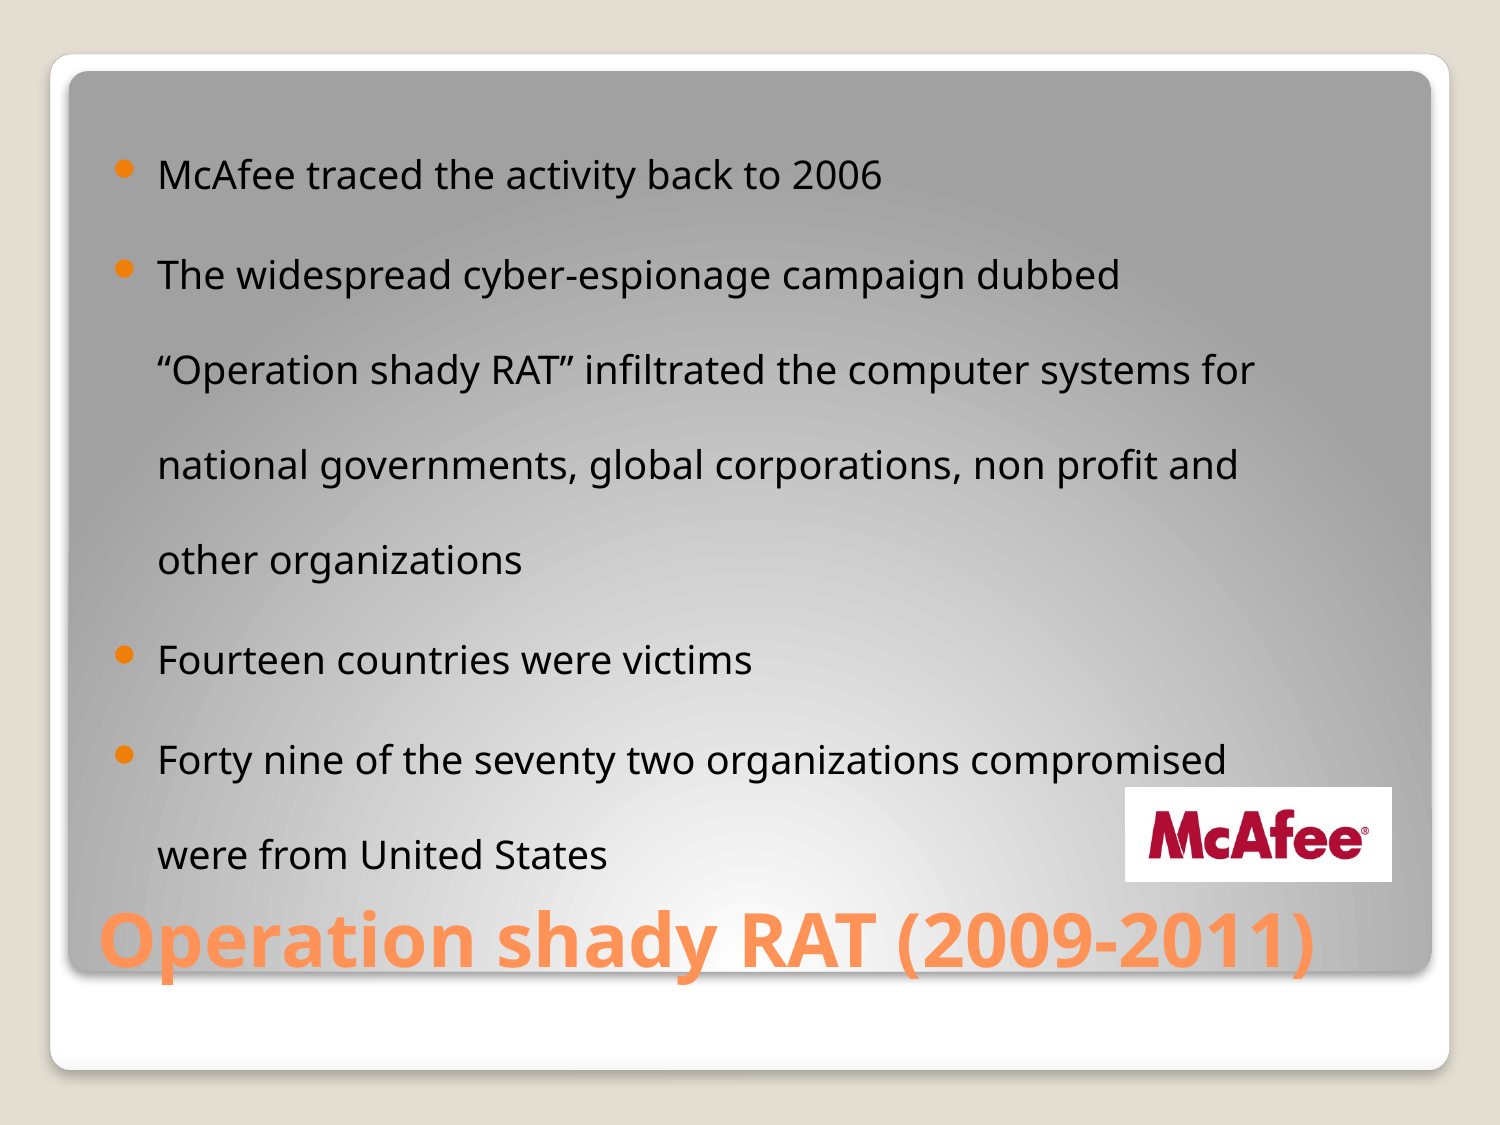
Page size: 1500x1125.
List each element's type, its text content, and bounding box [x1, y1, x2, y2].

picture [1124, 787, 1392, 882]
list McAfee traced the activity back to 2006 The widespread cyber-espionage campaign dubbed “Operation shady RAT” infiltrated the computer systems for national governments, global corporations, non profit and other organizations Fourteen countries were victims Forty nine of the seventy two organizations compromised were from United States [82, 86, 1275, 888]
title Operation shady RAT (2009-2011) [82, 817, 1425, 990]
